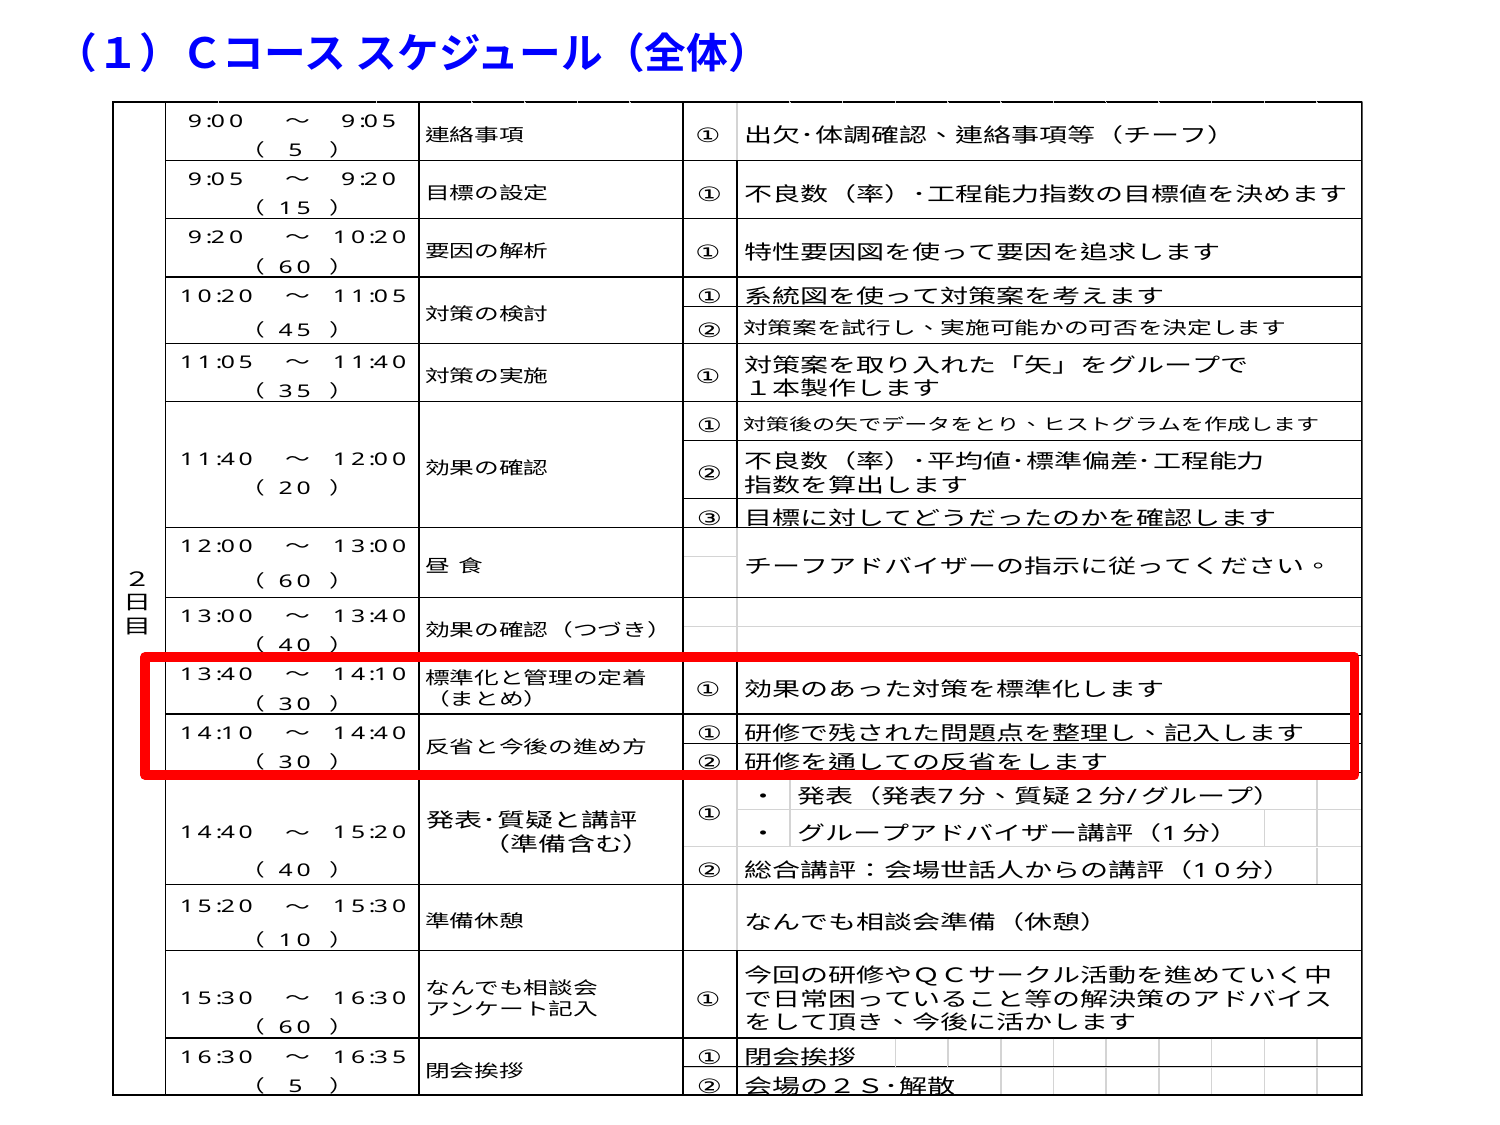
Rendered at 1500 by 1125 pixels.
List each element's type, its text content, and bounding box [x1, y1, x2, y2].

text_box （１）Ｃコース スケジュール（全体） [41, 19, 1022, 84]
picture [111, 101, 1365, 1098]
